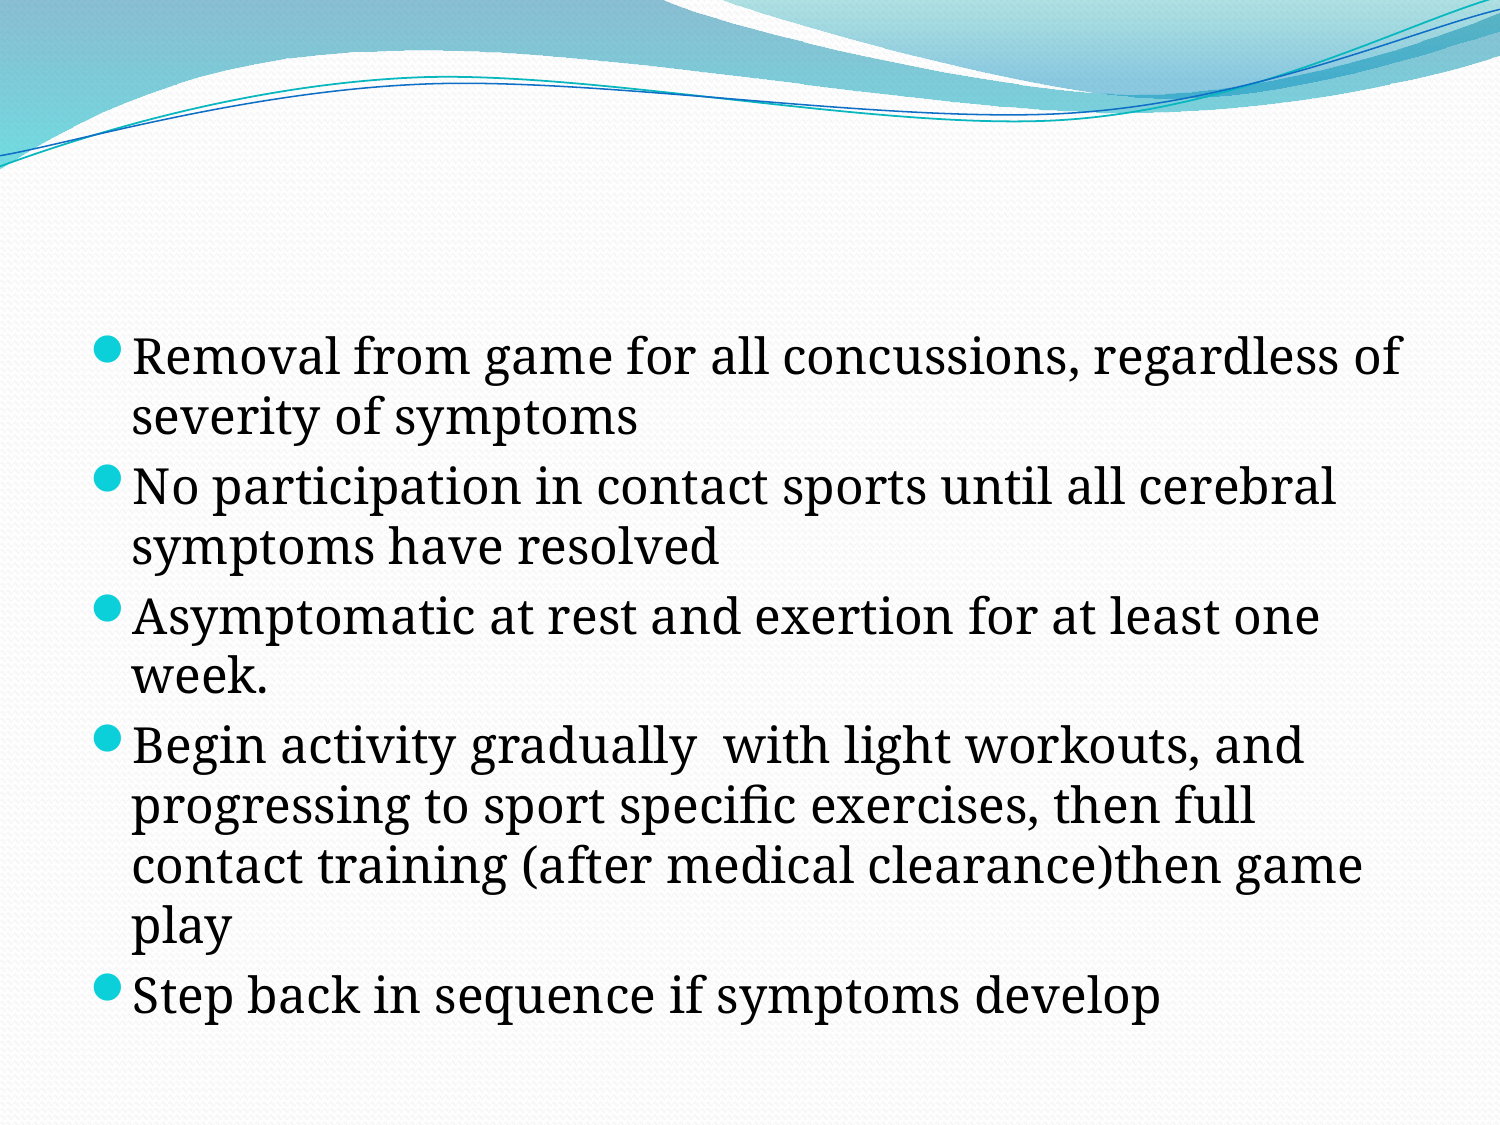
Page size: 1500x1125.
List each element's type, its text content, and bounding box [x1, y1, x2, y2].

list Removal from game for all concussions, regardless of severity of symptoms No participation in contact sports until all cerebral symptoms have resolved Asymptomatic at rest and exertion for at least one week. Begin activity gradually with light workouts, and progressing to sport specific exercises, then full contact training (after medical clearance)then game play Step back in sequence if symptoms develop [75, 317, 1425, 1038]
